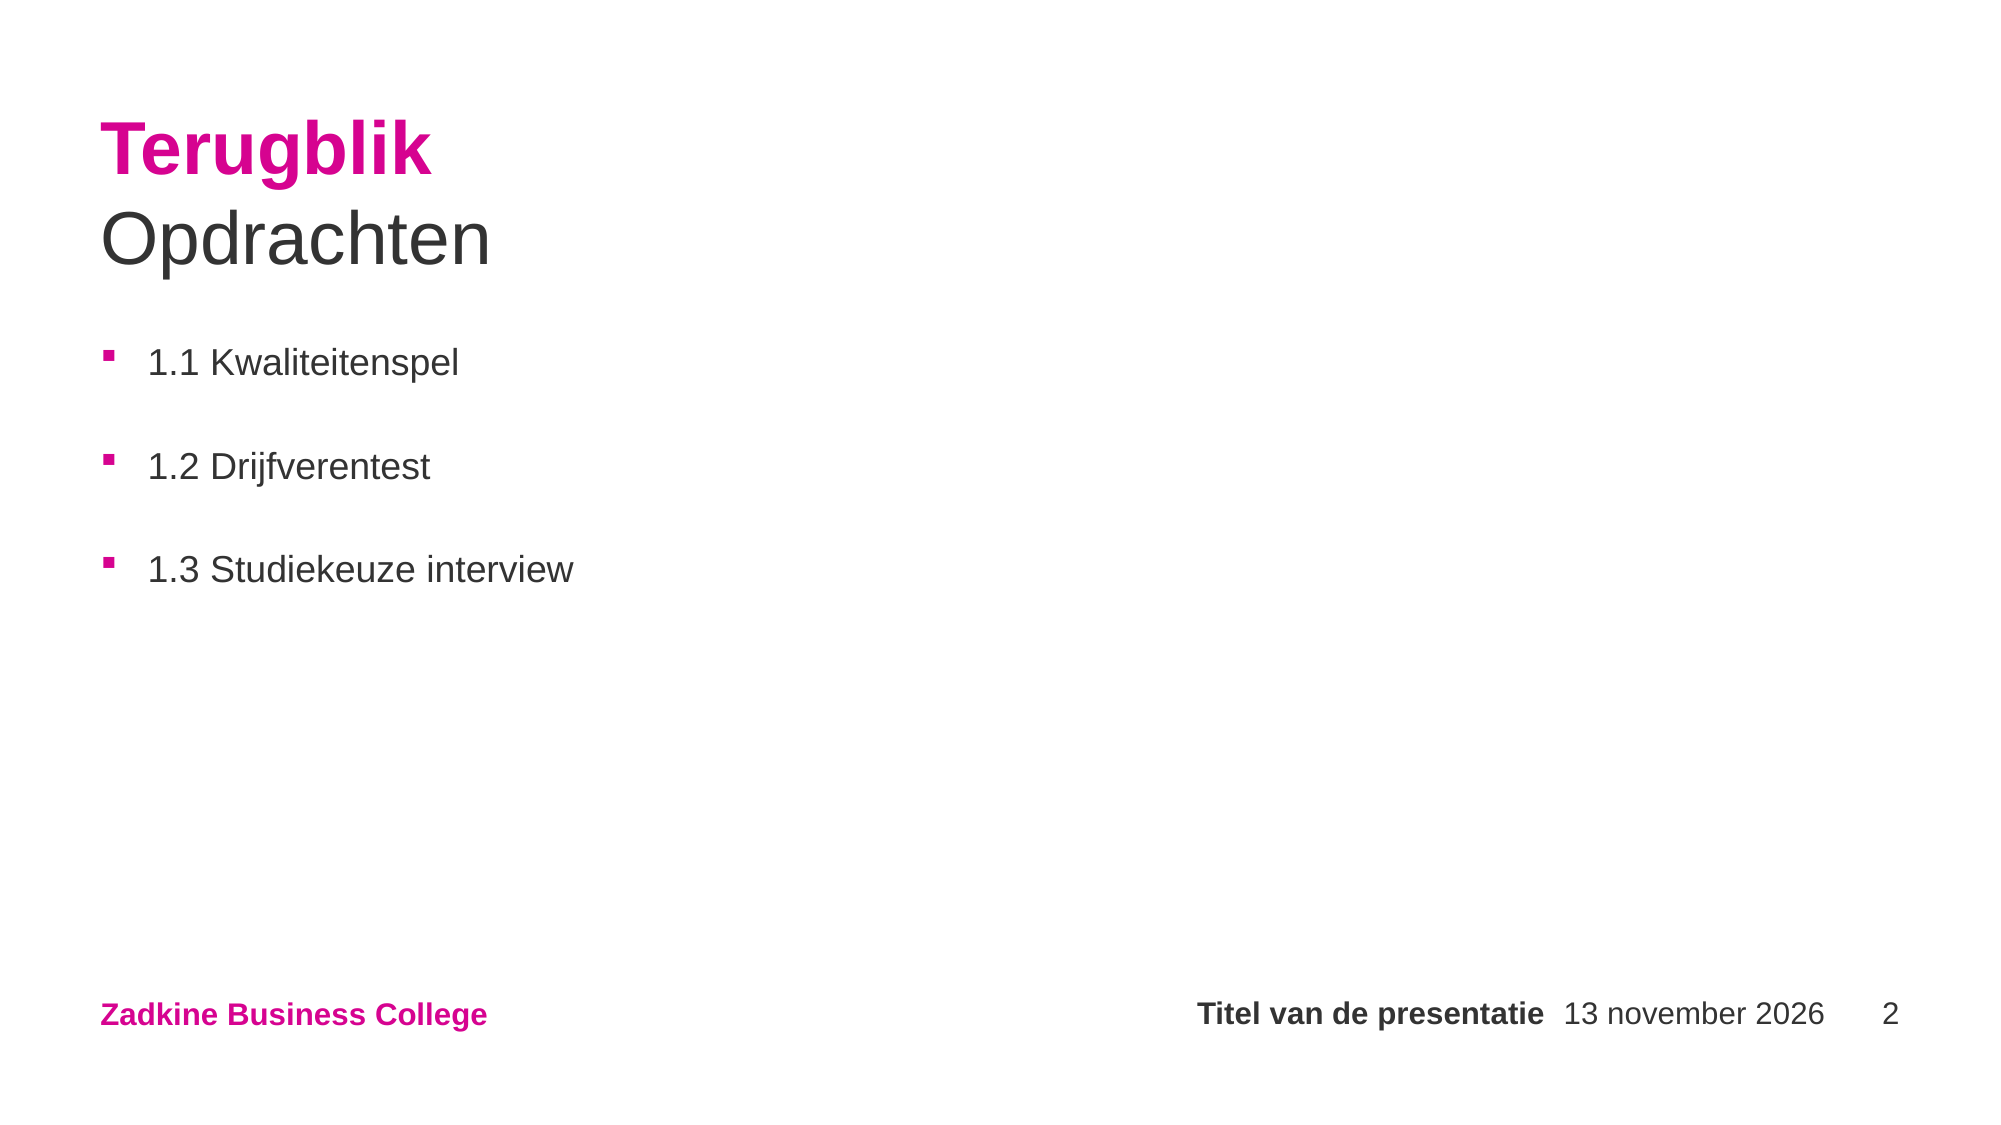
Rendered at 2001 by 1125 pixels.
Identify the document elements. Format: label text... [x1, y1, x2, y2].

title Terugblik [100, 100, 1900, 189]
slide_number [1546, 993, 1825, 1033]
footer Titel van de presentatie [870, 993, 1546, 1033]
slide_number 2 [1825, 993, 1900, 1033]
list Opdrachten [100, 189, 1900, 280]
list 1.1 Kwaliteitenspel 1.2 Drijfverentest 1.3 Studiekeuze interview [100, 331, 1900, 917]
